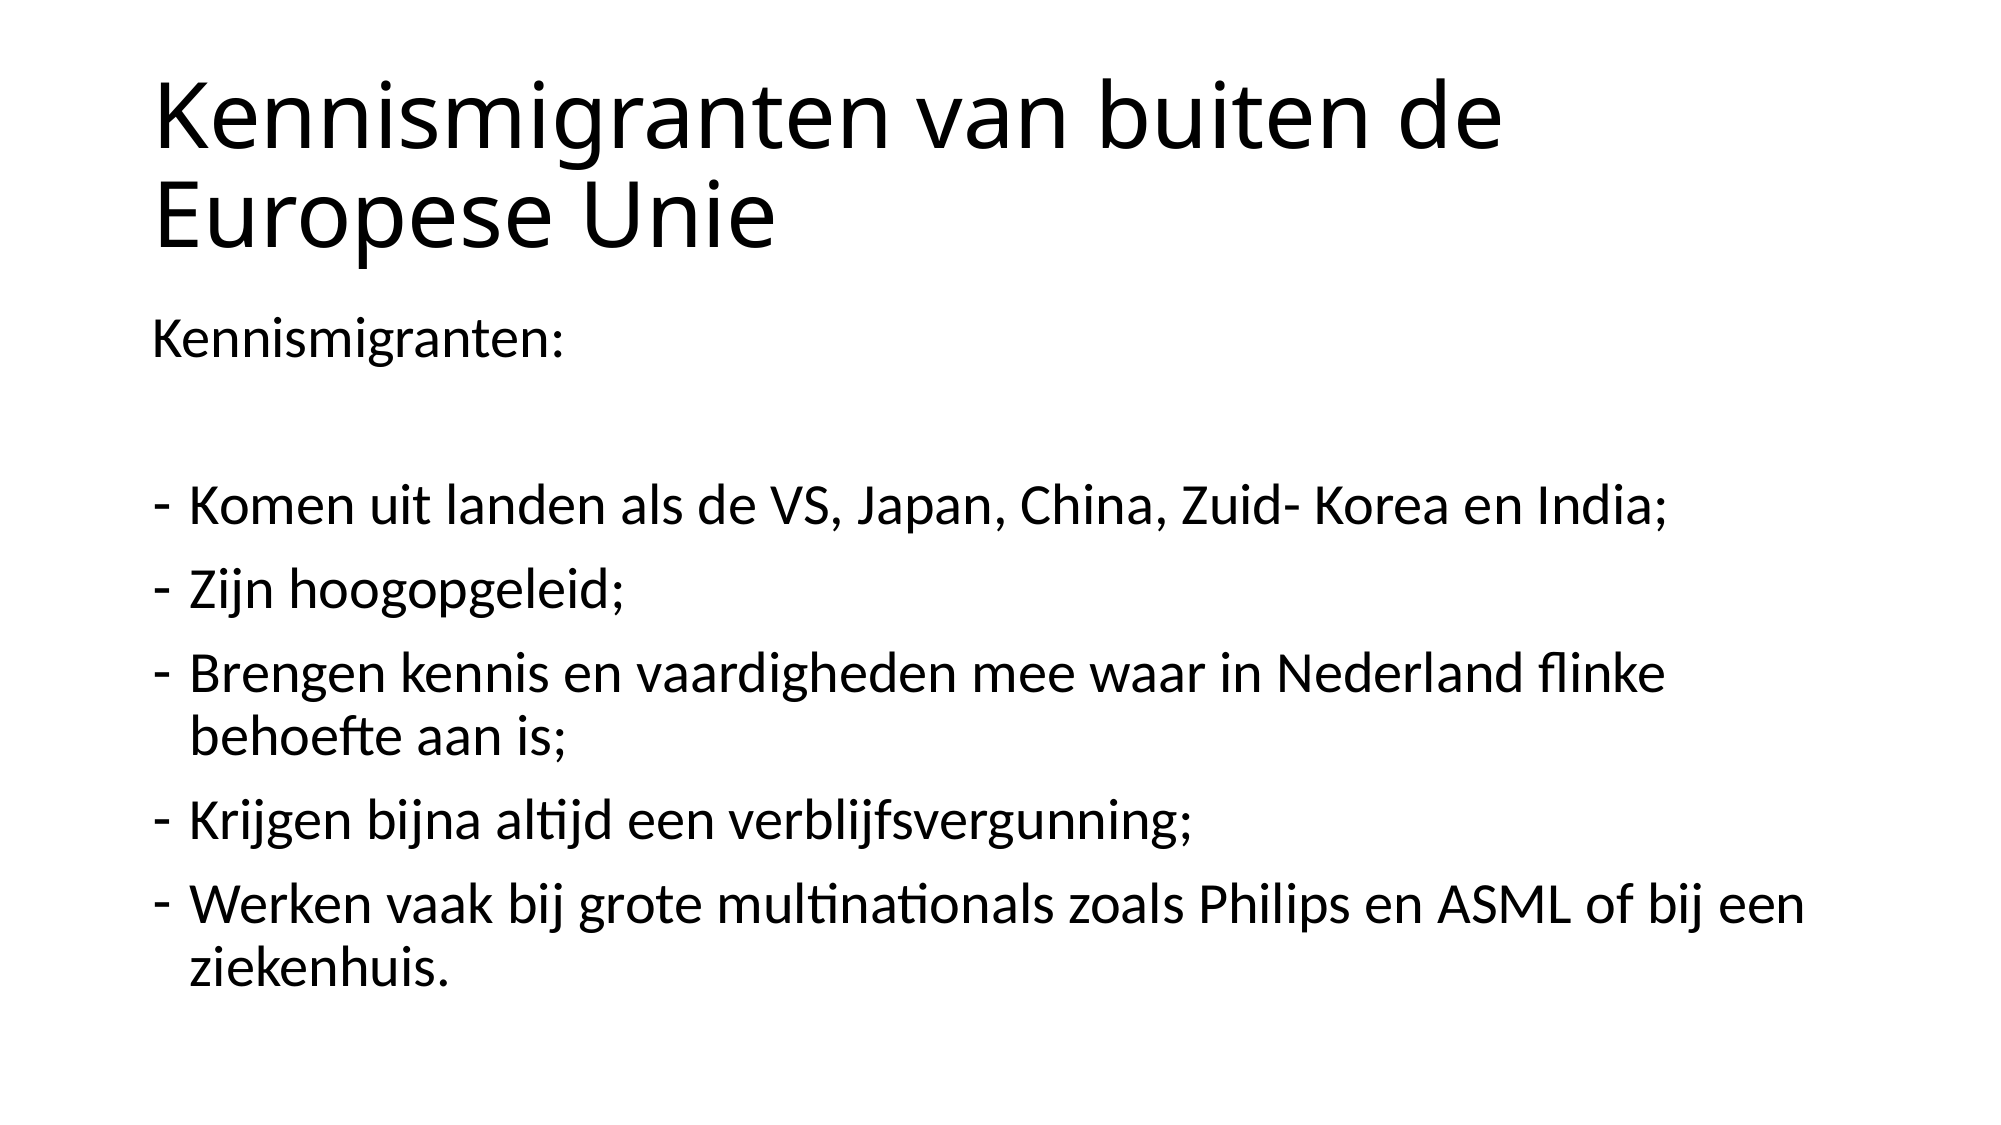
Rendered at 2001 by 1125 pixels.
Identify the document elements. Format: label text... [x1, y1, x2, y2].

title Kennismigranten van buiten de Europese Unie [137, 59, 1863, 278]
list Kennismigranten: Komen uit landen als de VS, Japan, China, Zuid- Korea en India; Zijn hoogopgeleid; Brengen kennis en vaardigheden mee waar in Nederland flinke behoefte aan is; Krijgen bijna altijd een verblijfsvergunning; Werken vaak bij grote multinationals zoals Philips en ASML of bij een ziekenhuis. [137, 299, 1863, 1014]
